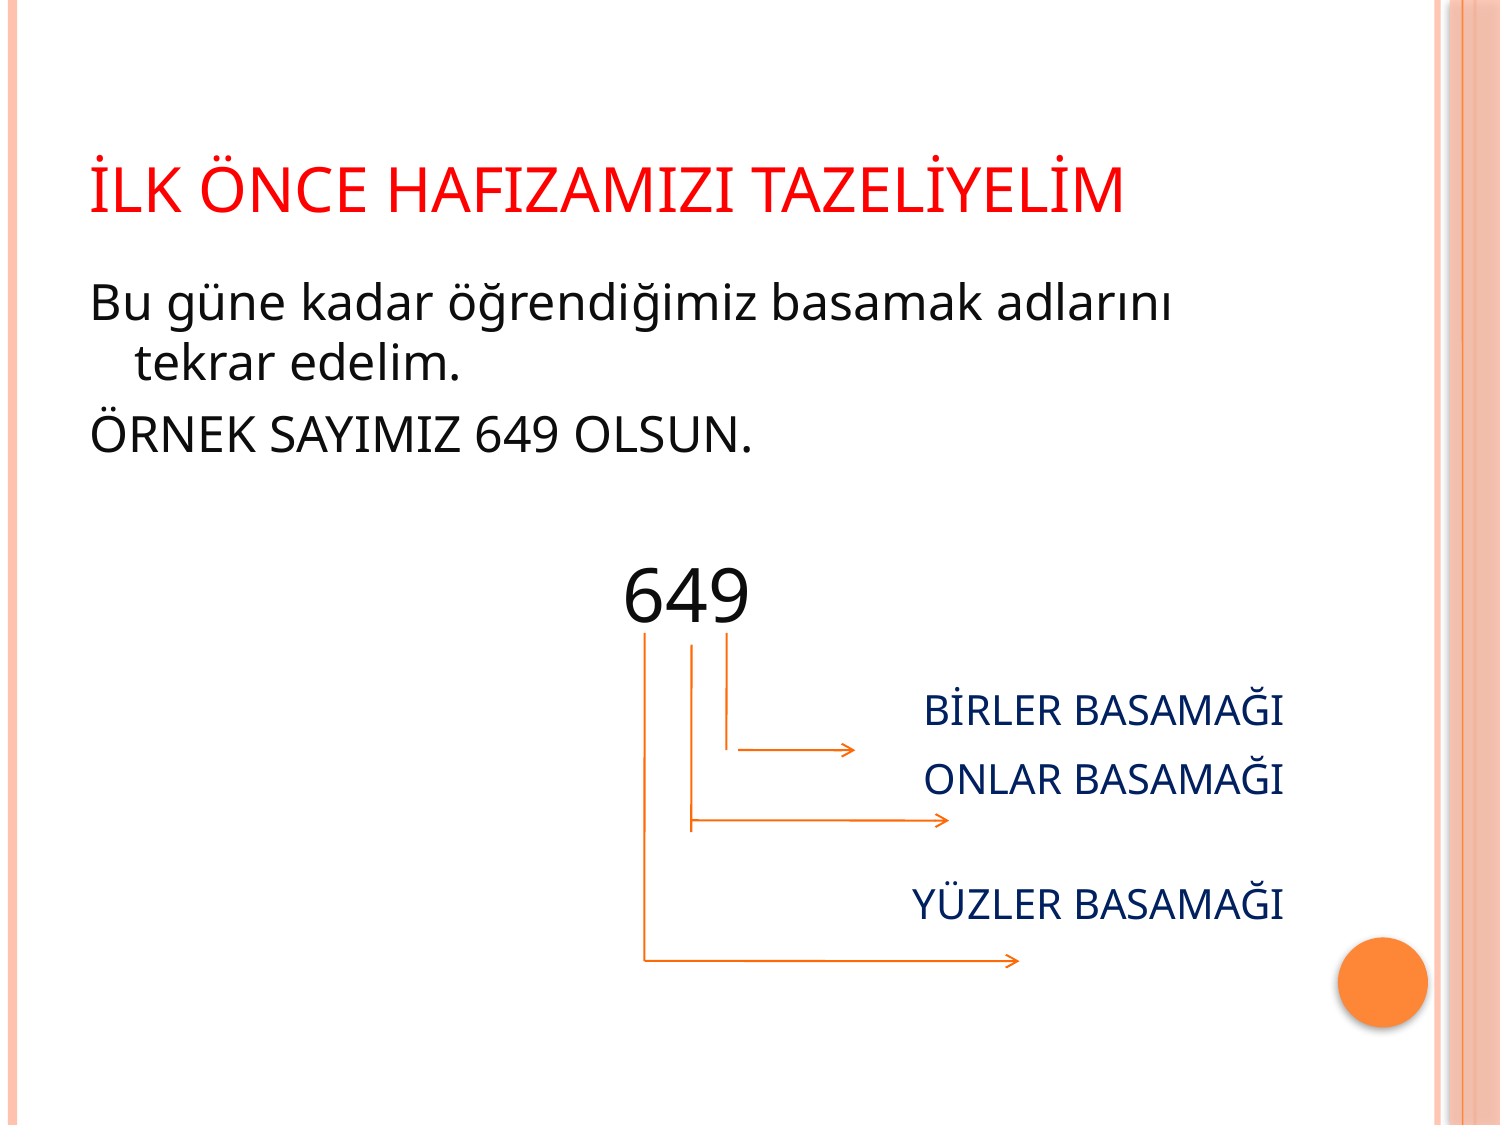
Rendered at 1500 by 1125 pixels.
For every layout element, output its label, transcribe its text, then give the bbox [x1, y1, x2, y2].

title İLK ÖNCE HAFIZAMIZI TAZELİYELİM [75, 45, 1300, 233]
list Bu güne kadar öğrendiğimiz basamak adlarını tekrar edelim. ÖRNEK SAYIMIZ 649 OLSUN. 649 BİRLER BASAMAĞI ONLAR BASAMAĞI YÜZLER BASAMAĞI [75, 262, 1300, 1062]
